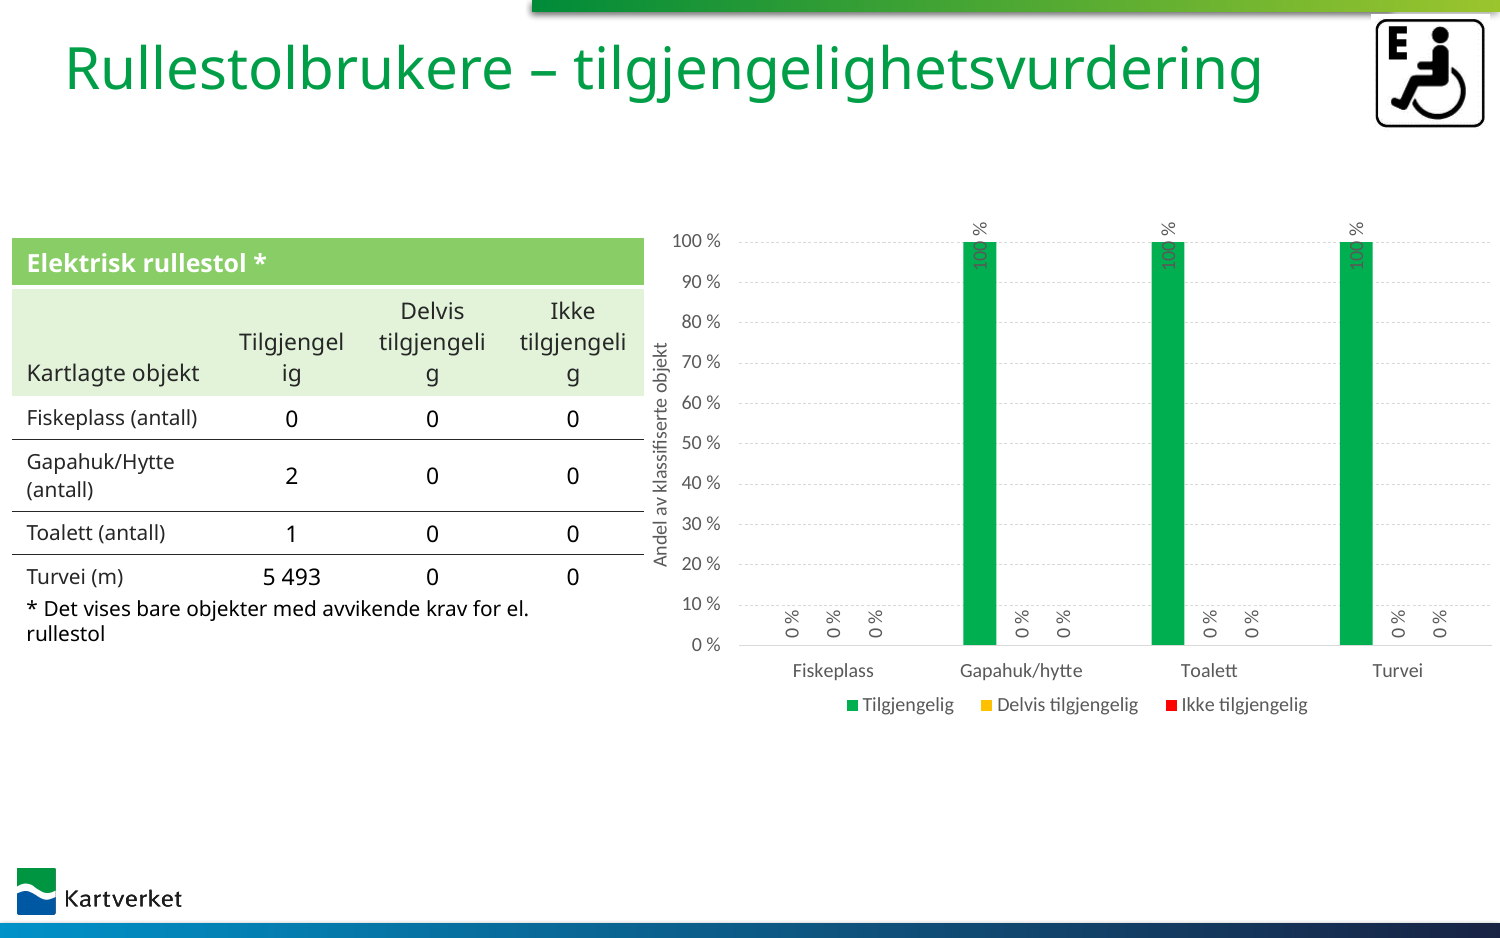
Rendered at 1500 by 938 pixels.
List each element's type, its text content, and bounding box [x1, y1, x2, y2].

table_cell Toalett (antall) [12, 512, 222, 554]
table_cell 0 [503, 396, 638, 439]
text_box * Det vises bare objekter med avvikende krav for el. rullestol [11, 588, 597, 653]
table_cell 5 493 [222, 555, 362, 588]
table_cell 0 [362, 440, 503, 511]
table_cell Tilgjengelig [222, 289, 362, 396]
picture [643, 218, 1500, 728]
table_cell 0 [503, 512, 638, 554]
table_cell 0 [362, 396, 503, 439]
text_box Rullestolbrukere – tilgjengelighetsvurdering [49, 12, 1372, 109]
table_cell Ikke tilgjengelig [503, 289, 638, 396]
table_cell 0 [362, 512, 503, 554]
table_cell 0 [503, 555, 638, 598]
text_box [1371, 13, 1491, 133]
table_cell 1 [222, 512, 362, 554]
table_cell Gapahuk/Hytte (antall) [12, 440, 222, 511]
table_cell 0 [222, 396, 362, 439]
table_cell 2 [222, 440, 362, 511]
table_cell Kartlagte objekt [12, 289, 222, 396]
table_cell Turvei (m) [12, 555, 222, 588]
table_cell 0 [503, 440, 638, 511]
table_cell 0 [362, 555, 503, 588]
table_cell Delvis tilgjengelig [362, 289, 503, 396]
table_cell Fiskeplass (antall) [12, 396, 222, 439]
table_header Elektrisk rullestol * [12, 238, 638, 285]
